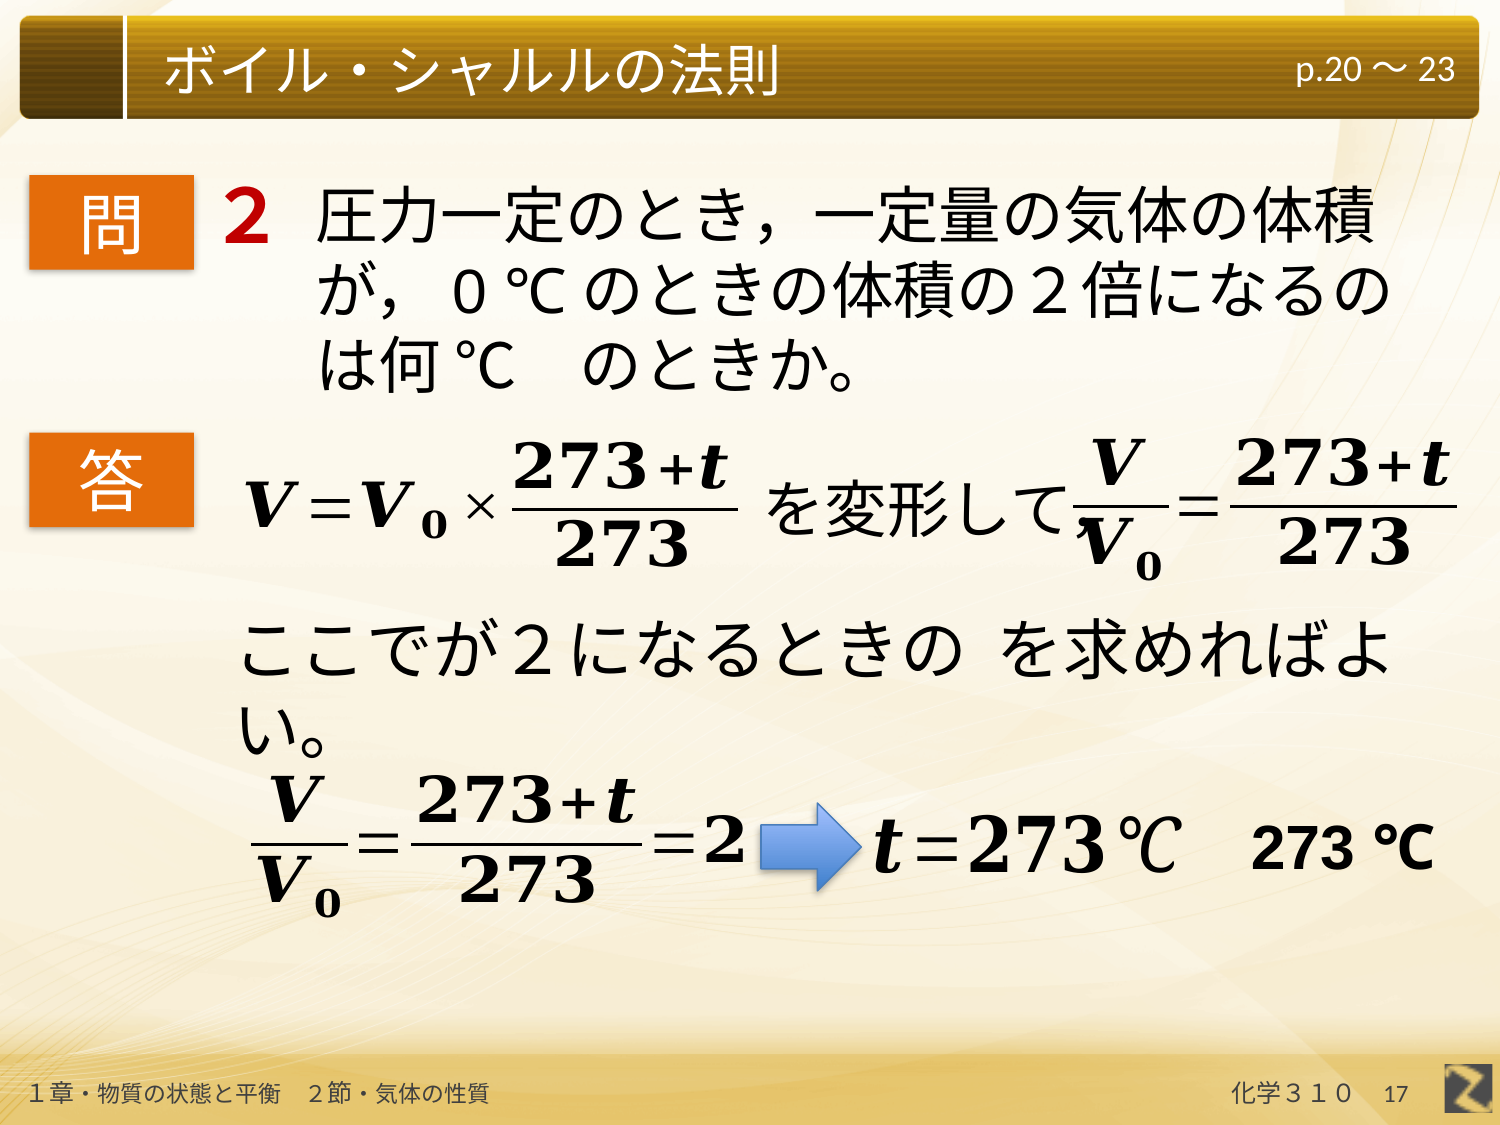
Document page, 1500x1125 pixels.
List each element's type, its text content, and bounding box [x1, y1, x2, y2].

text_box 答 [29, 432, 195, 528]
text_box ２ [194, 160, 278, 266]
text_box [241, 433, 1152, 582]
text_box 圧力一定のとき，一定量の気体の体積が，0 ℃のときの体積の２倍になるのは何 ℃ のときか。 [301, 169, 1471, 409]
slide_number 17 [1356, 1070, 1436, 1118]
text_box 273 ℃ [1236, 799, 1451, 890]
text_box 問 [29, 174, 195, 270]
picture [0, 0, 1500, 1125]
text_box [760, 802, 862, 892]
